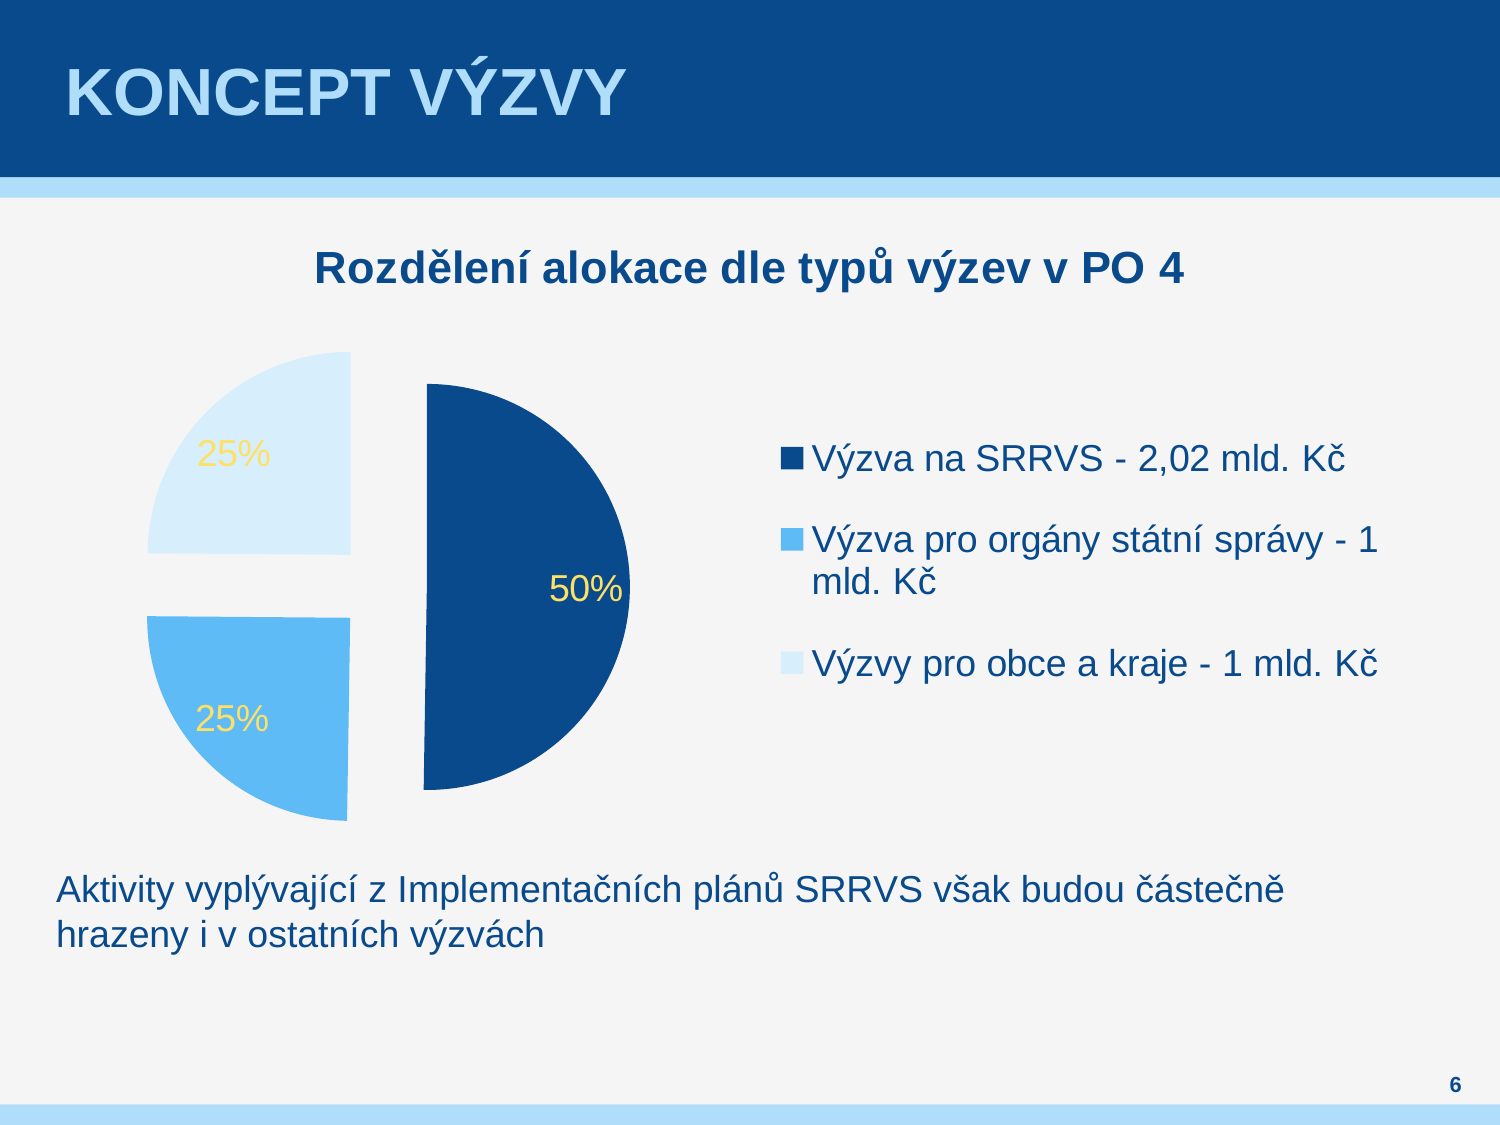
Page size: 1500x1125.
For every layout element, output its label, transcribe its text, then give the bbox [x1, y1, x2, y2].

chart [88, 207, 1412, 894]
text_box Aktivity vyplývající z Implementačních plánů SRRVS však budou částečně hrazeny i v ostatních výzvách [41, 857, 1388, 963]
title Koncept výzvy [59, 0, 1441, 178]
slide_number 6 [1417, 1068, 1495, 1099]
